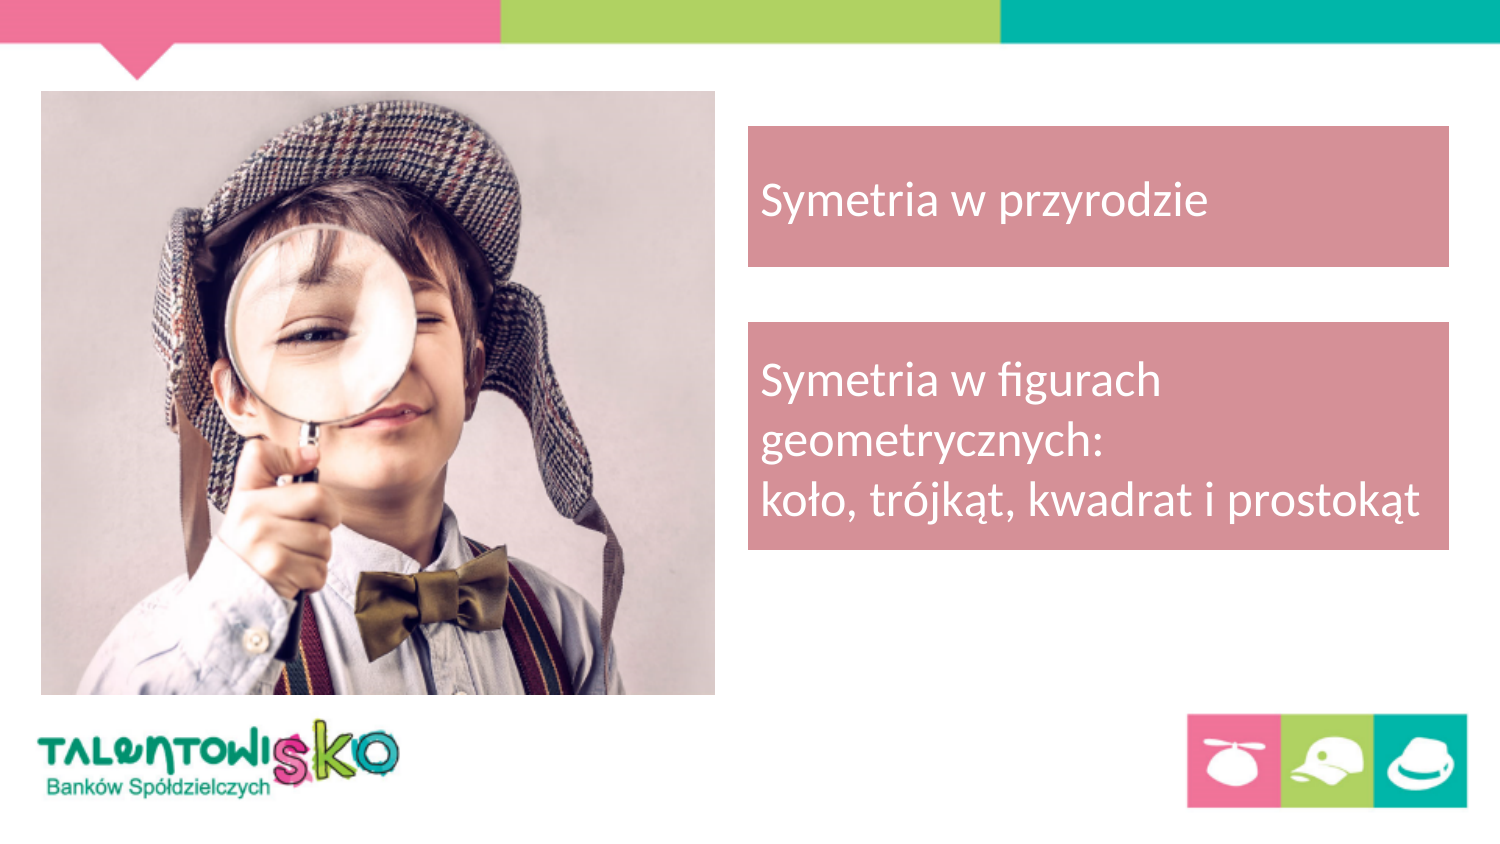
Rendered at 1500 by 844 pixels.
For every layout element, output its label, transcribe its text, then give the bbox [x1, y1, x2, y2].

text_box Symetria w figurach geometrycznych: koło, trójkąt, kwadrat i prostokąt [744, 318, 1453, 554]
picture [0, 0, 1500, 844]
text_box Symetria w przyrodzie [744, 122, 1453, 272]
